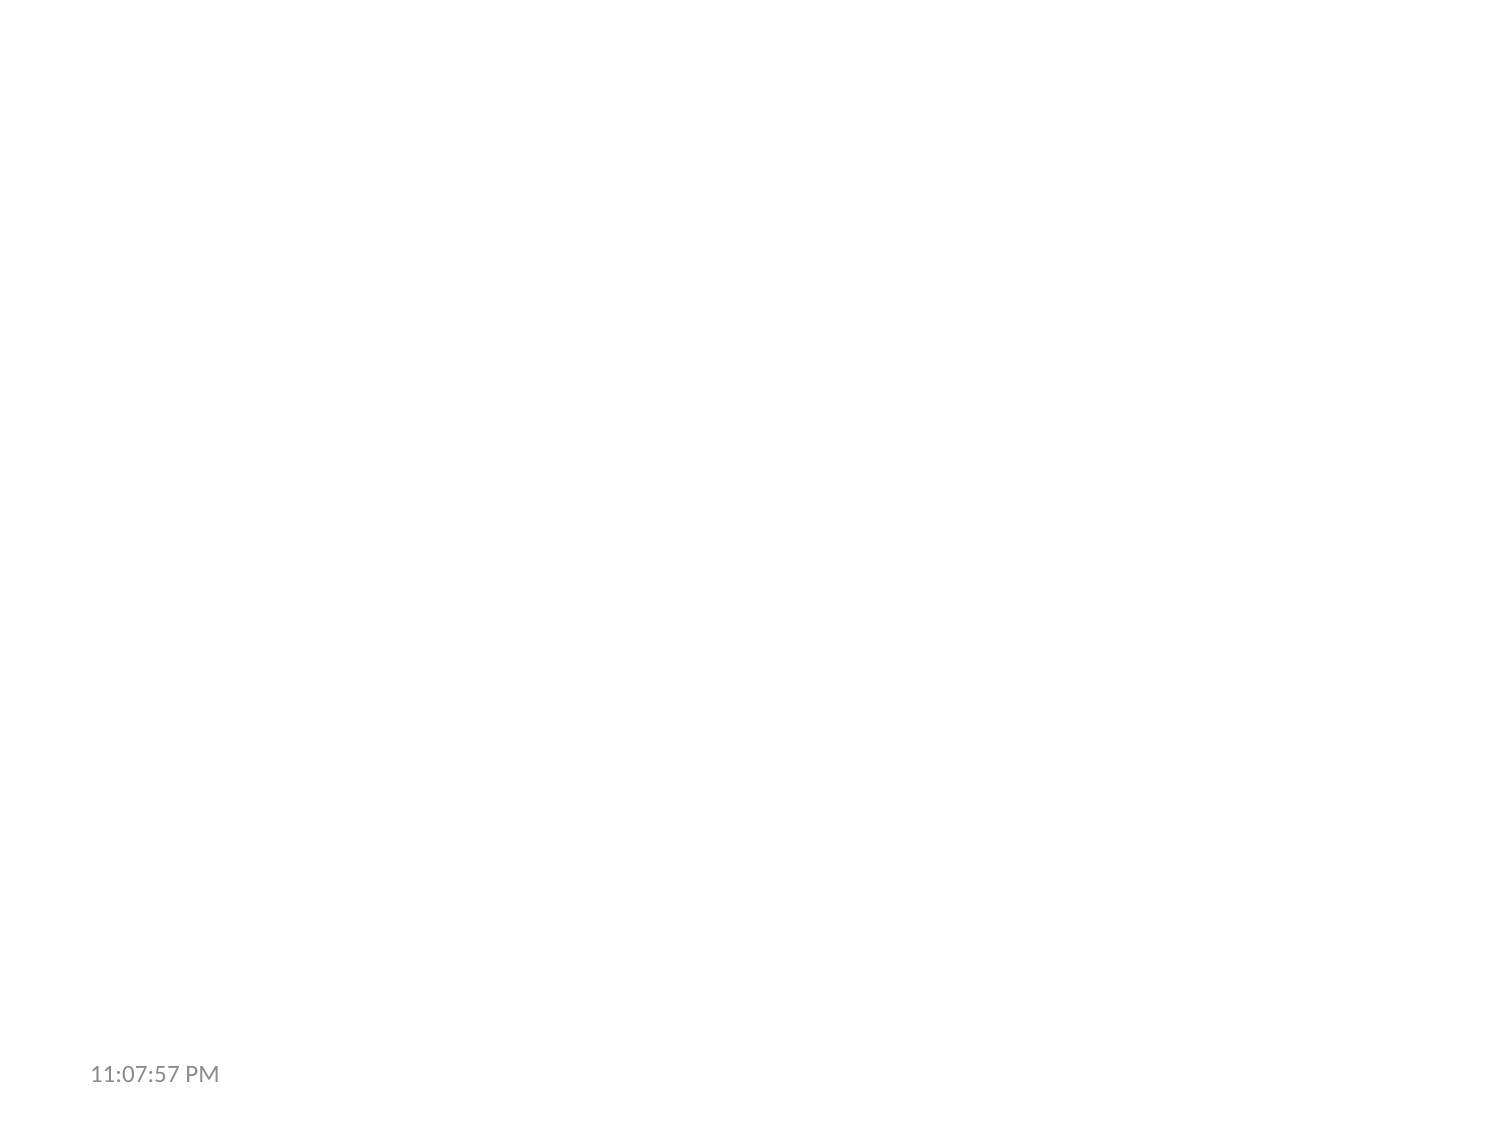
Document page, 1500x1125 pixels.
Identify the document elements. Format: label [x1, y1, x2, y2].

slide_number [75, 1042, 425, 1103]
